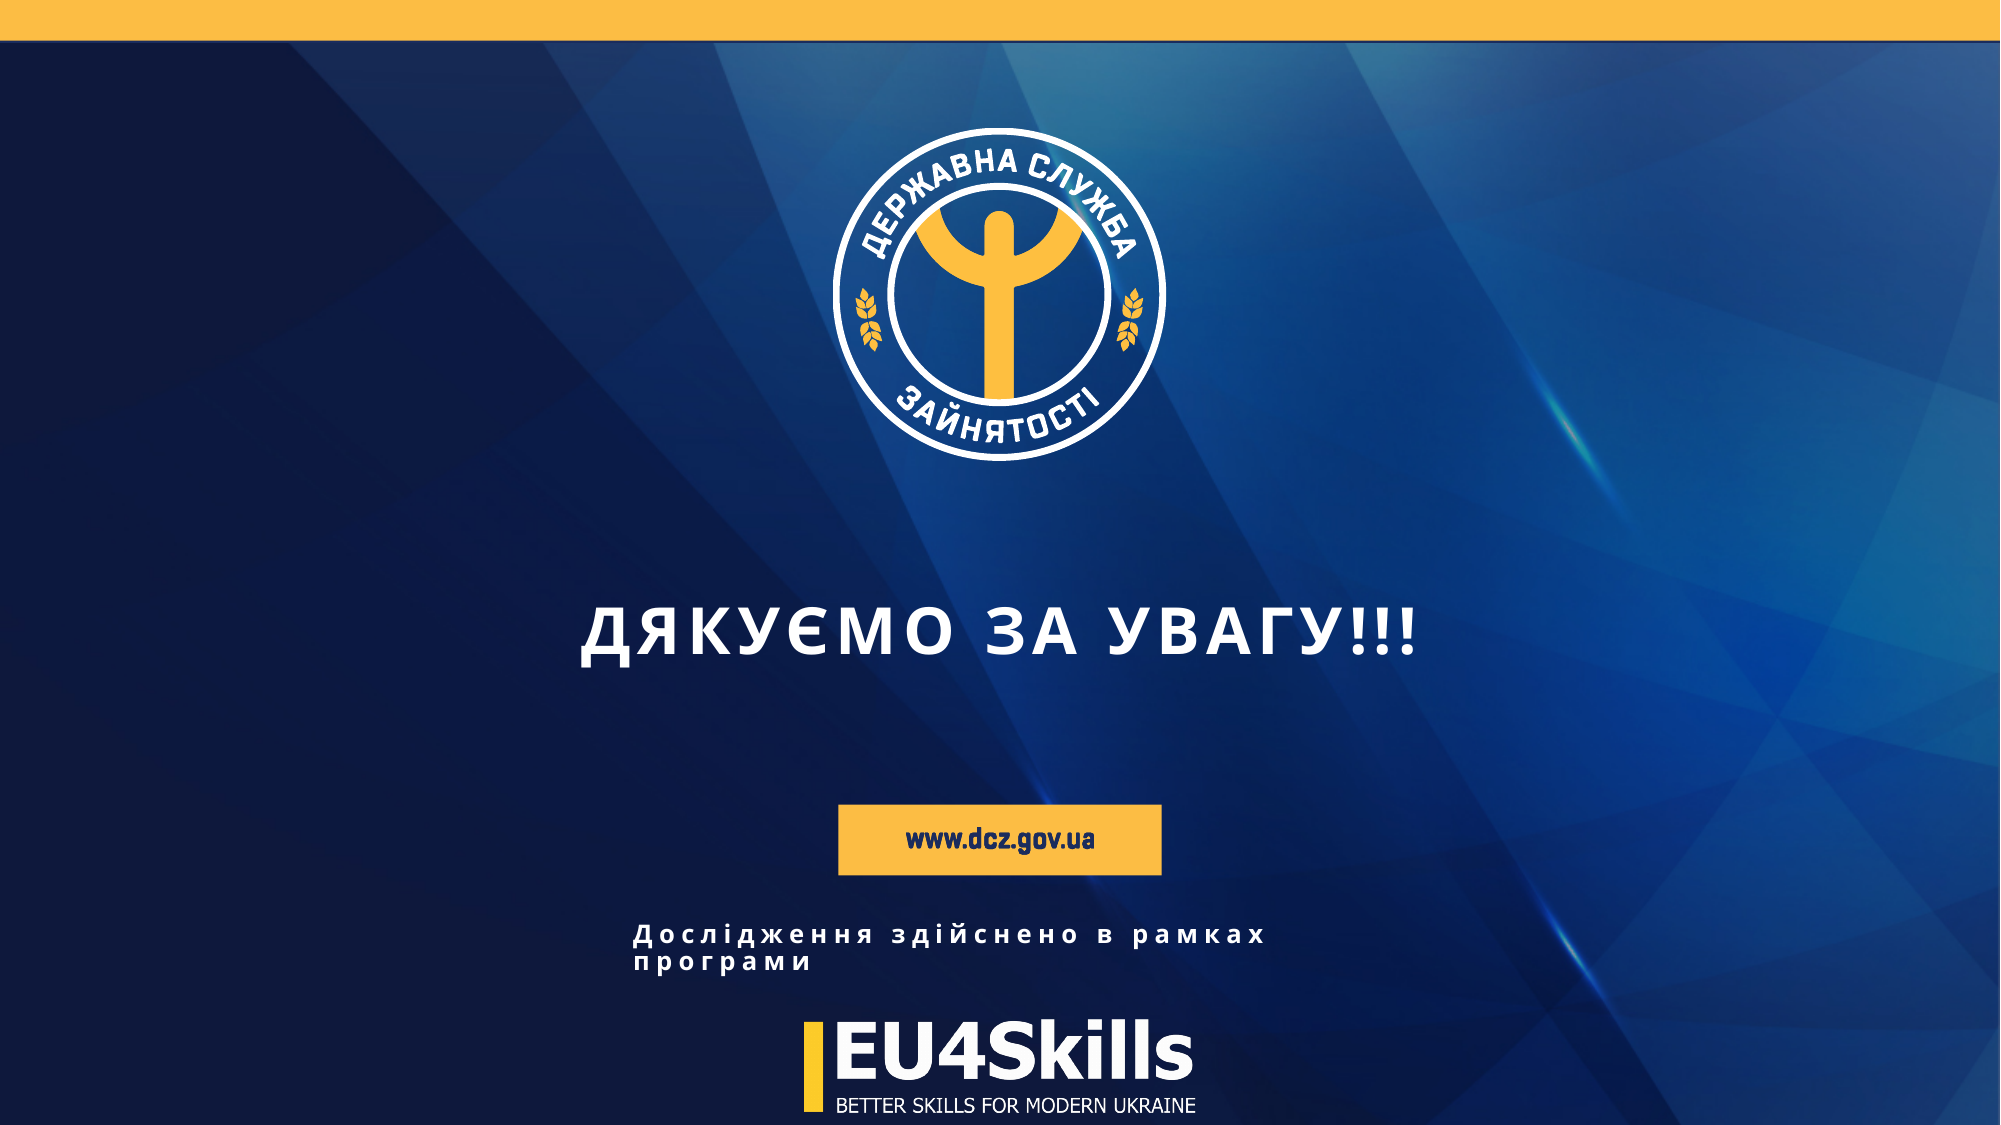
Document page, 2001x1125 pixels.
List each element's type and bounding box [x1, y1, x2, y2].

text_box [0, 0, 2000, 42]
picture [0, 43, 2000, 1125]
text_box [838, 804, 1162, 876]
